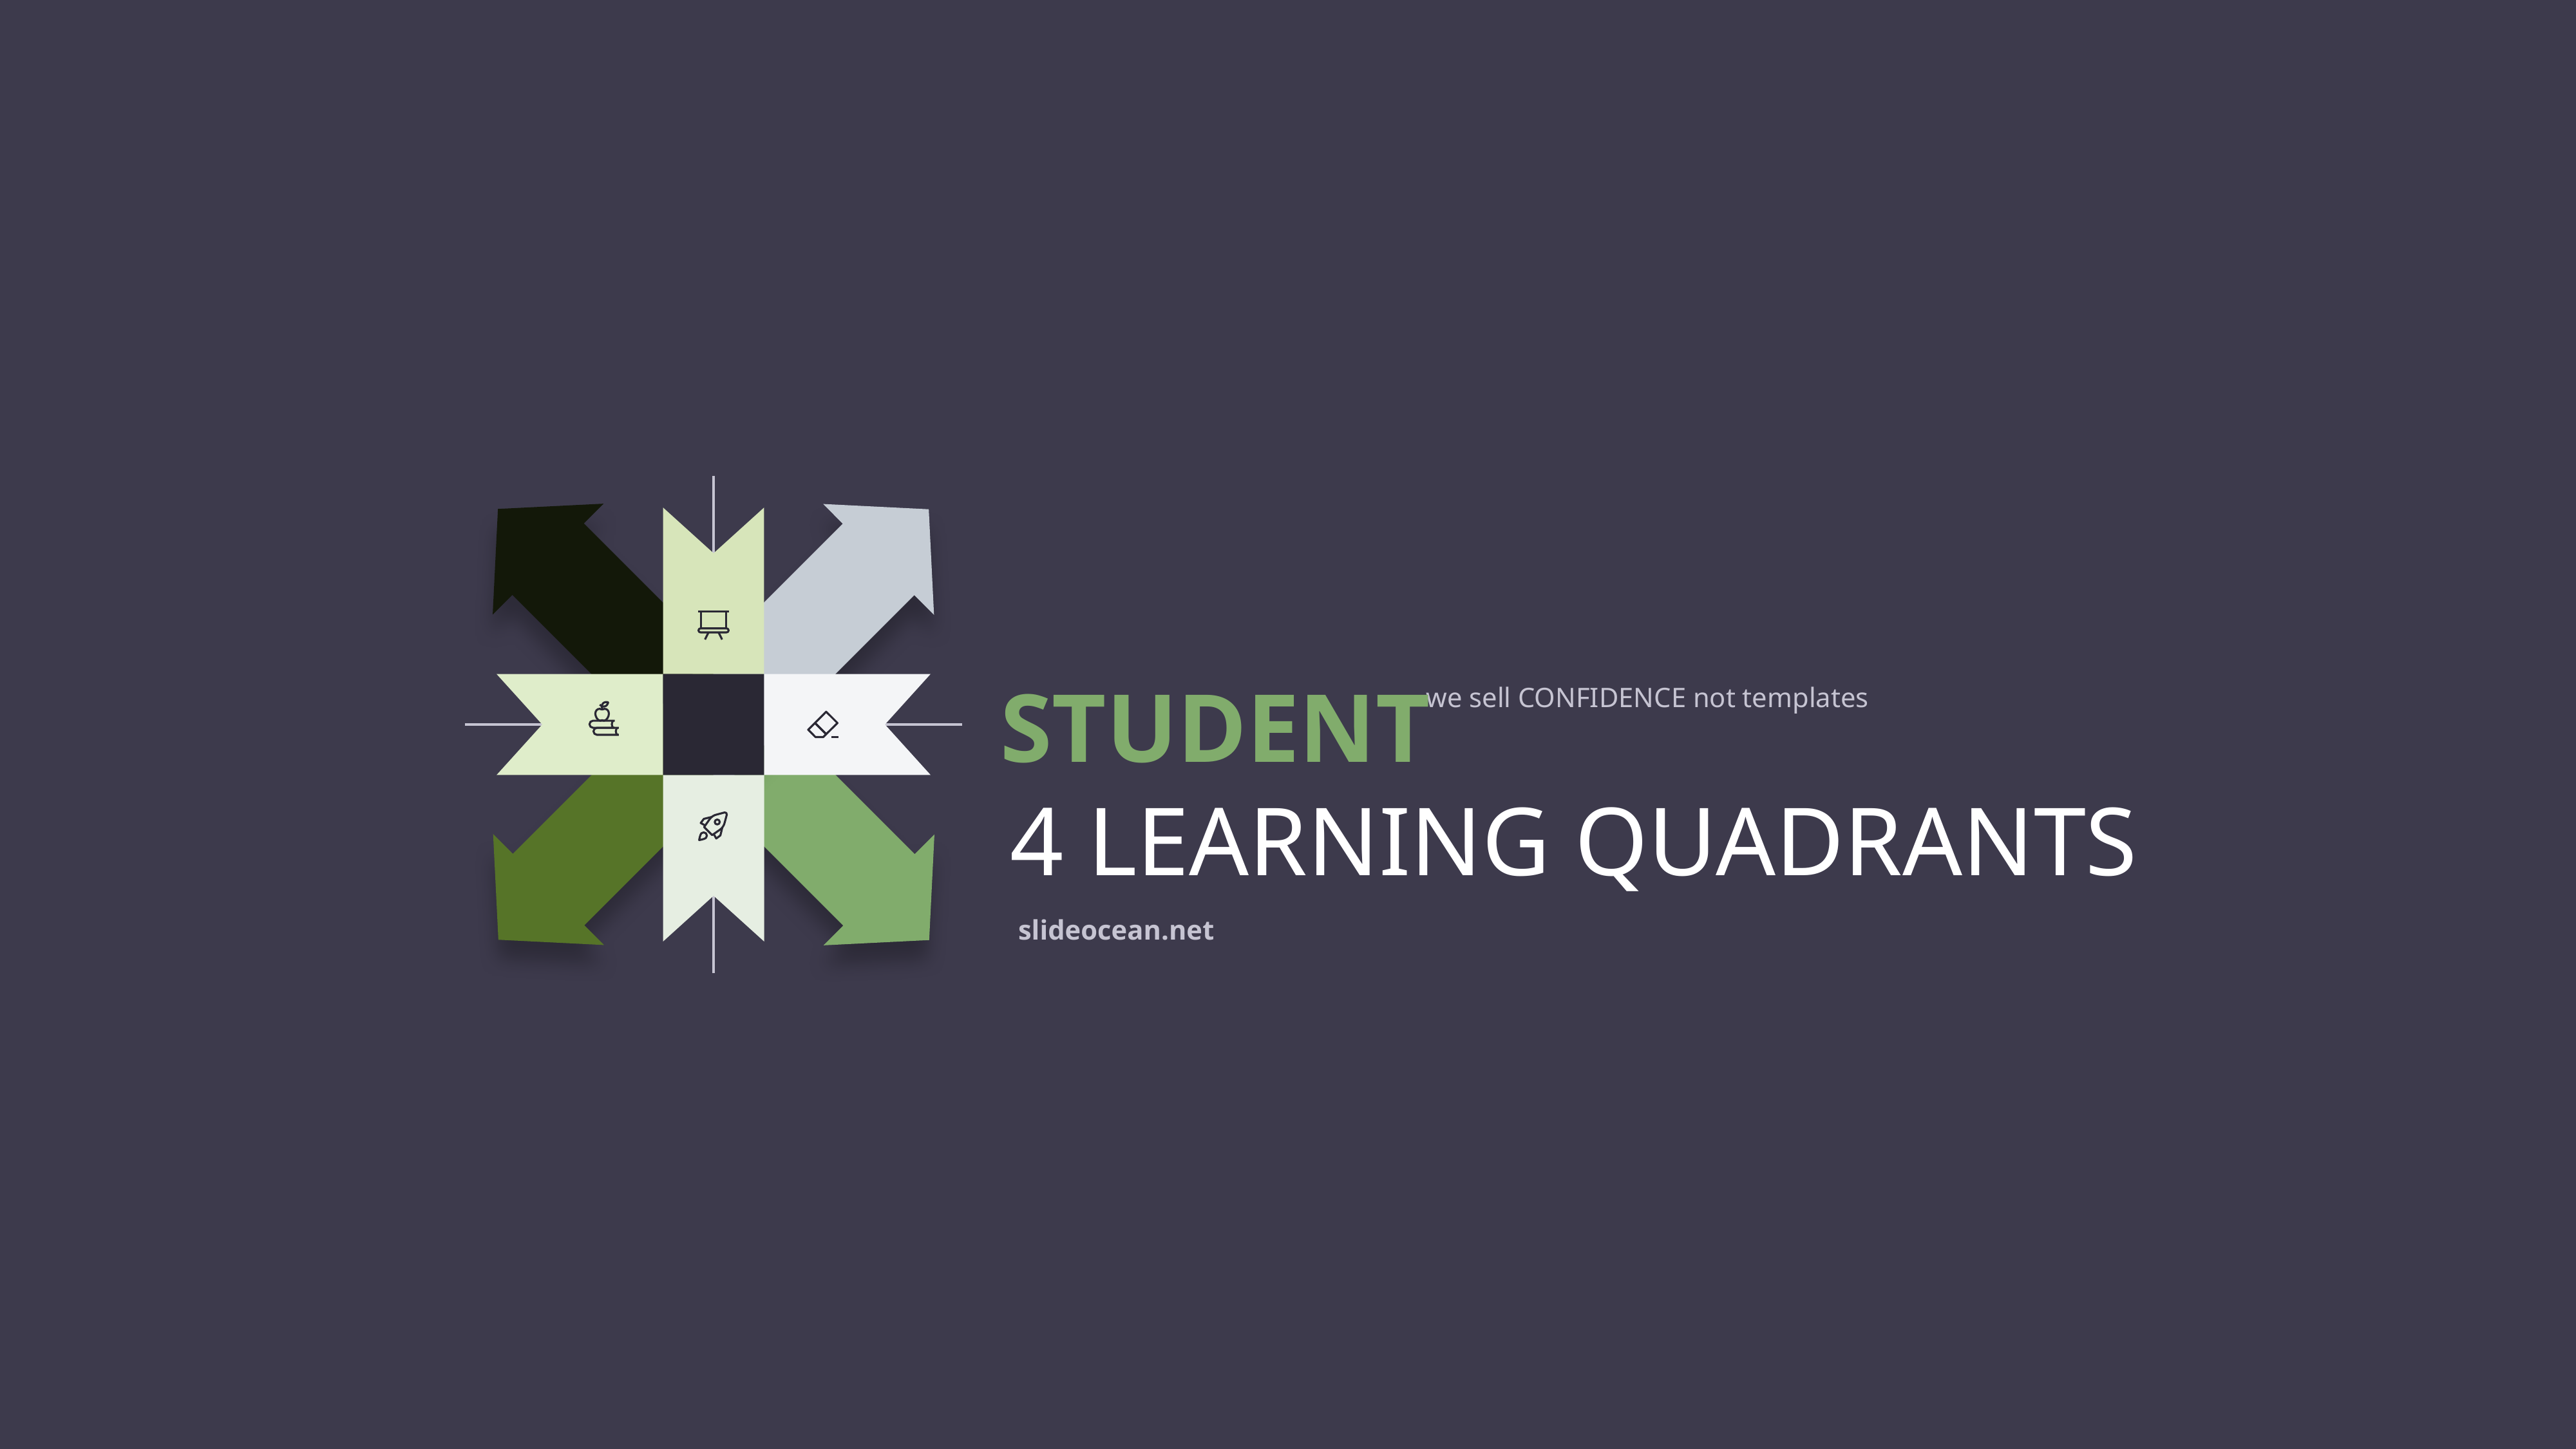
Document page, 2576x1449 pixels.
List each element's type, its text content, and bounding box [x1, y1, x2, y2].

text_box STUDENT [990, 663, 1440, 786]
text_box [464, 475, 963, 974]
text_box we sell CONFIDENCE not templates [1440, 676, 1879, 718]
text_box 4 LEARNING QUADRANTS [1000, 777, 2148, 900]
text_box slideocean.net [1009, 908, 1224, 951]
